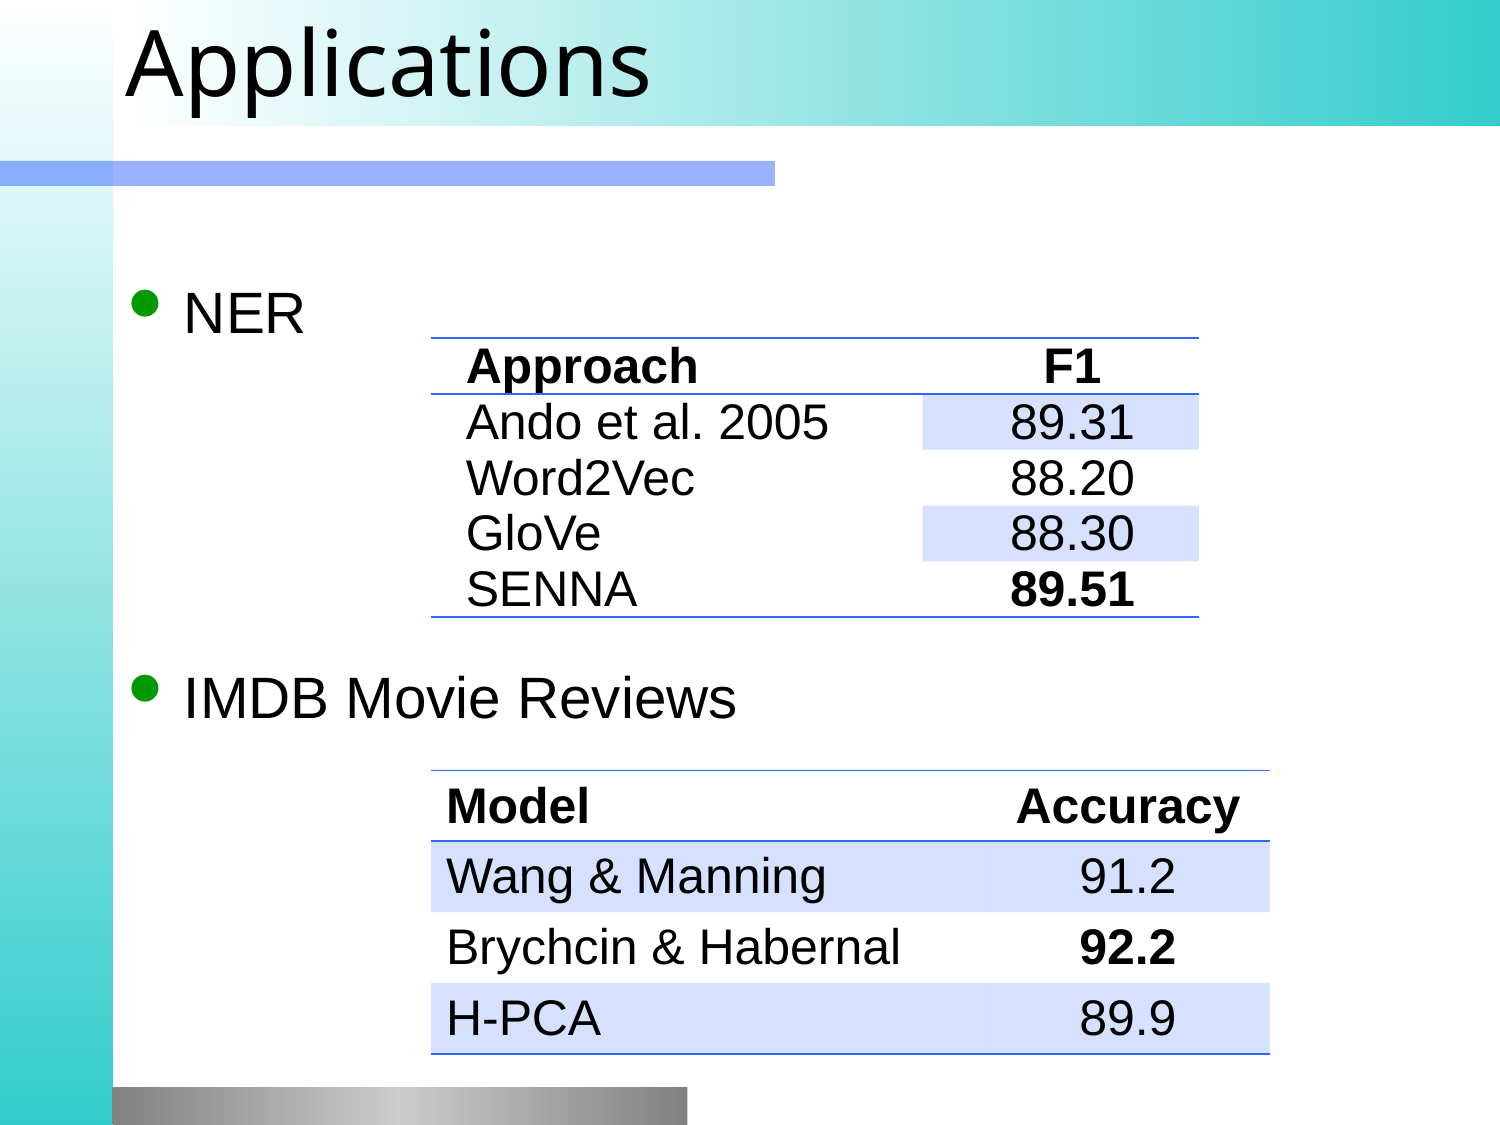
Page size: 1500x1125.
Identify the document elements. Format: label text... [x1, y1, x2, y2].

table_cell 89.51 [923, 561, 1199, 616]
table_cell Word2Vec [431, 450, 923, 506]
table_cell 88.20 [923, 450, 1199, 506]
table_cell GloVe [431, 506, 923, 561]
table_cell 88.30 [923, 506, 1199, 561]
title Applications [110, 0, 1386, 121]
table_header Approach [431, 339, 923, 393]
table_header Accuracy [986, 771, 1270, 840]
table_cell 92.2 [986, 912, 1270, 983]
list NER IMDB Movie Reviews [112, 266, 1388, 1073]
table_cell H-PCA [431, 983, 986, 1053]
table_cell Ando et al. 2005 [431, 395, 923, 450]
table_cell 89.31 [923, 395, 1199, 450]
table_header Model [431, 771, 986, 840]
table_header F1 [923, 339, 1199, 393]
table_cell 89.9 [986, 983, 1270, 1053]
table_cell Wang & Manning [431, 842, 986, 912]
table_cell SENNA [431, 561, 923, 616]
table_cell 91.2 [986, 842, 1270, 912]
table_cell Brychcin & Habernal [431, 912, 986, 983]
